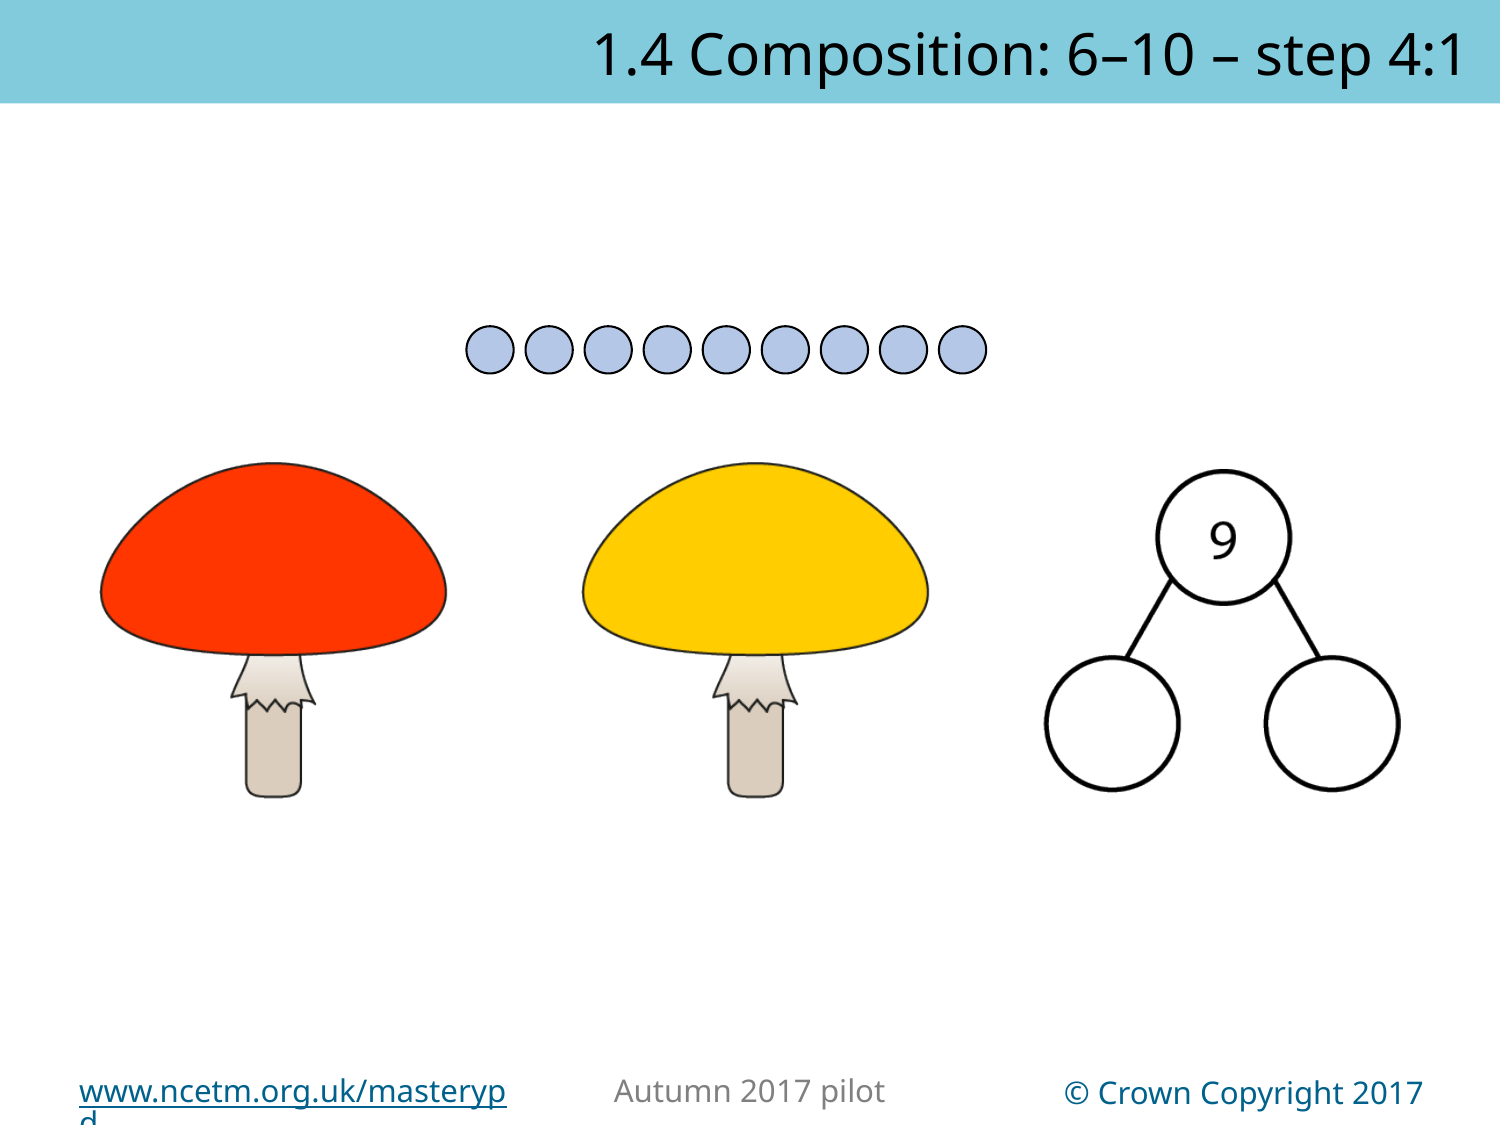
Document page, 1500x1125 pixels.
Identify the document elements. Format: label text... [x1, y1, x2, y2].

text_box [702, 326, 750, 374]
text_box [584, 326, 632, 374]
text_box [938, 326, 987, 374]
picture [99, 462, 1401, 799]
text_box [525, 326, 573, 374]
text_box [761, 326, 809, 374]
text_box [879, 326, 928, 374]
text_box [466, 326, 514, 374]
list 1.4 Composition: 6–10 – step 4:1 [0, 0, 1500, 104]
text_box [820, 326, 869, 374]
text_box [643, 326, 691, 374]
